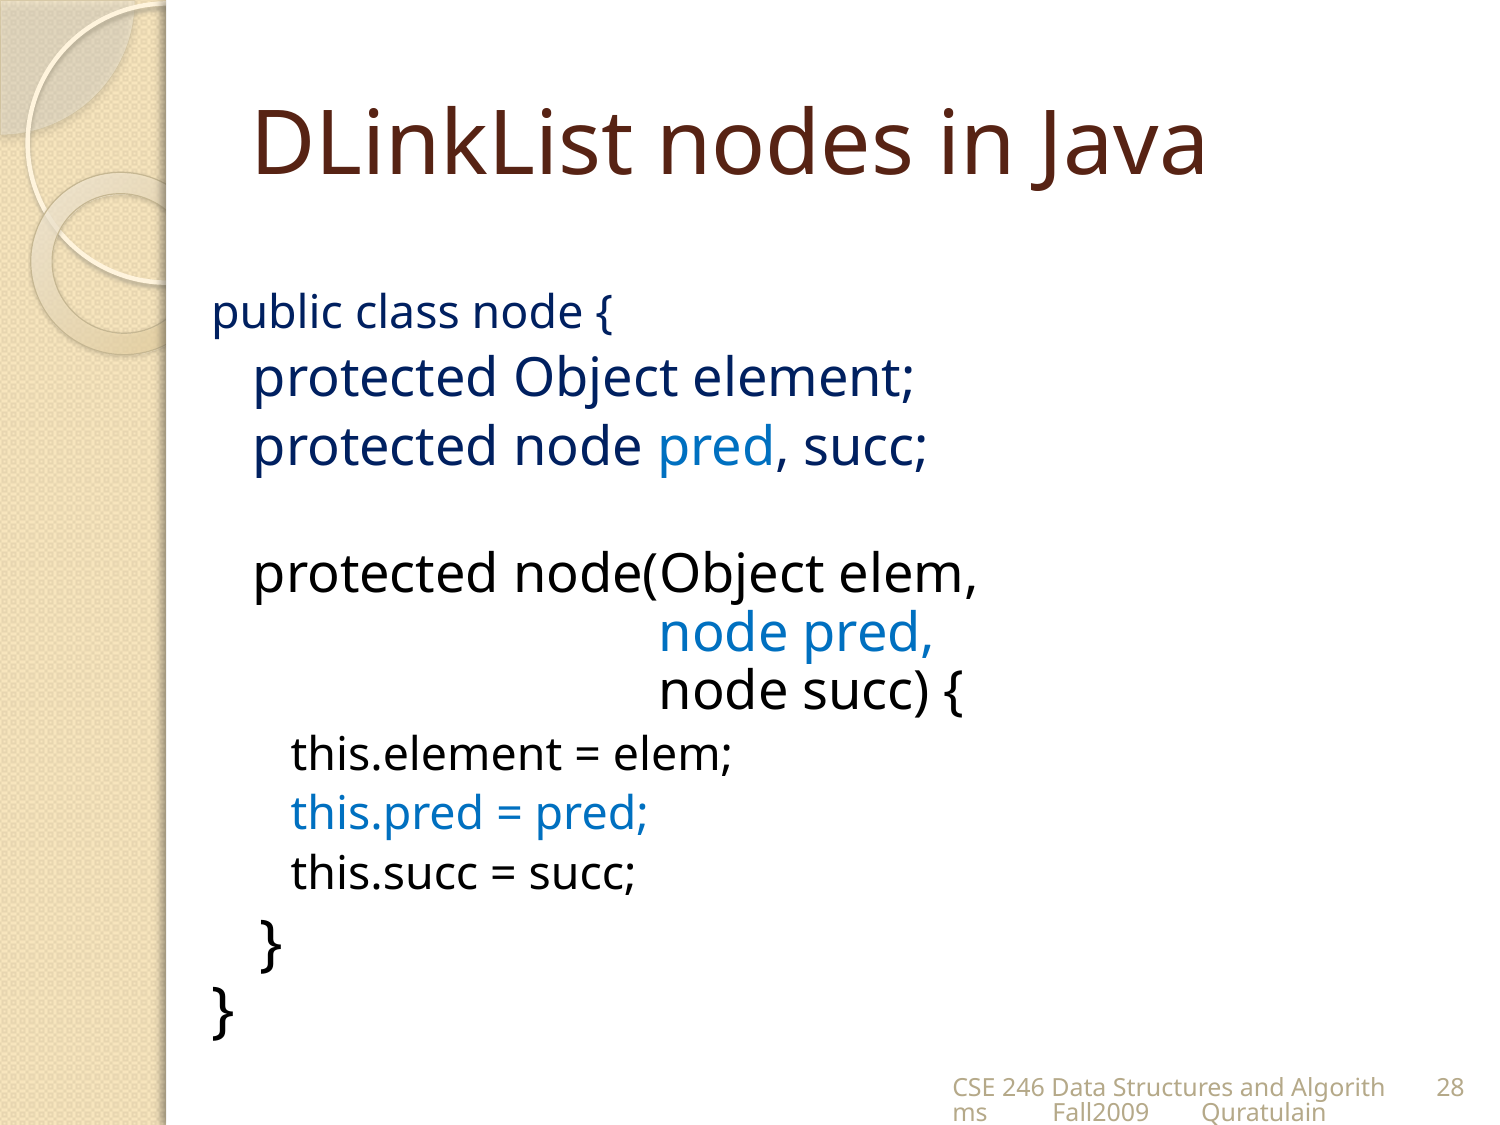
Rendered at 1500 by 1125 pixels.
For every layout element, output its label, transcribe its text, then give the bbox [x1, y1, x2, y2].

title DLinkList nodes in Java [235, 45, 1466, 233]
footer CSE 246 Data Structures and Algorithms Fall2009 Quratulain [937, 1034, 1413, 1113]
list public class node { protected Object element; protected node pred, succ; protected node(Object elem, node pred, node succ) { this.element = elem; this.pred = pred; this.succ = succ; } } [140, 281, 1416, 1057]
slide_number 28 [1413, 1034, 1488, 1113]
